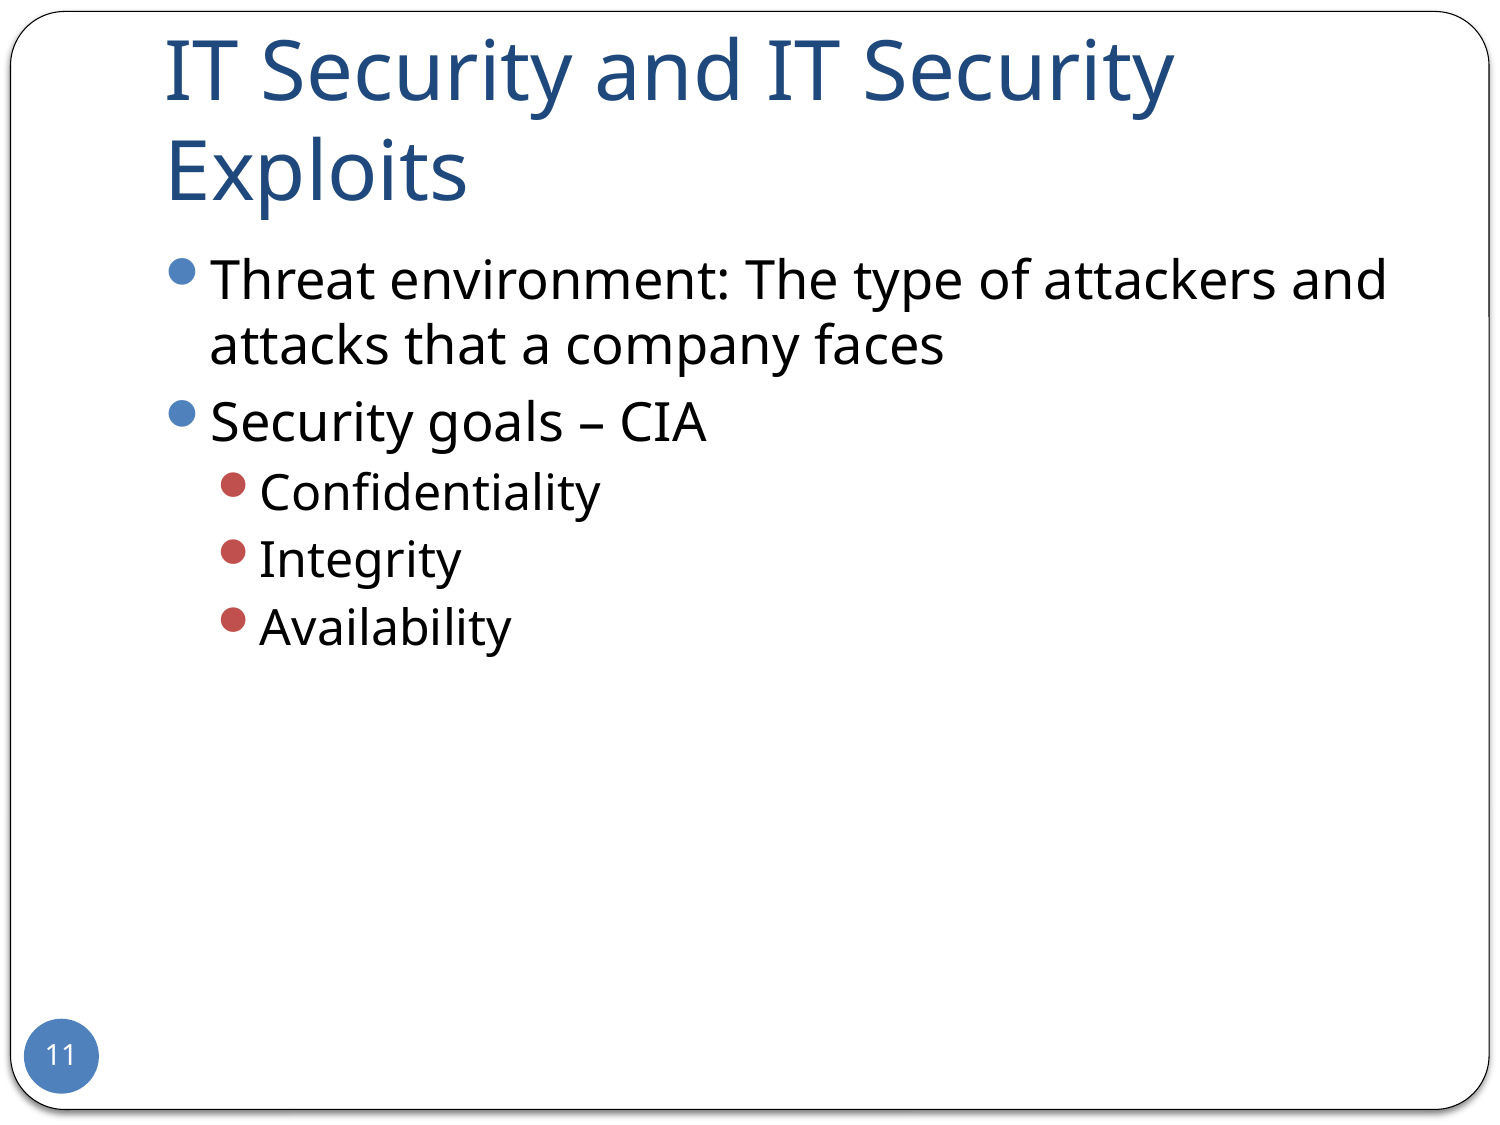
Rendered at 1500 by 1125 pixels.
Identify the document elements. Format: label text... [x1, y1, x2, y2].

list Threat environment: The type of attackers and attacks that a company faces Security goals – CIA Confidentiality Integrity Availability [150, 237, 1425, 1013]
slide_number 11 [23, 1018, 99, 1094]
title IT Security and IT Security Exploits [150, 45, 1425, 233]
